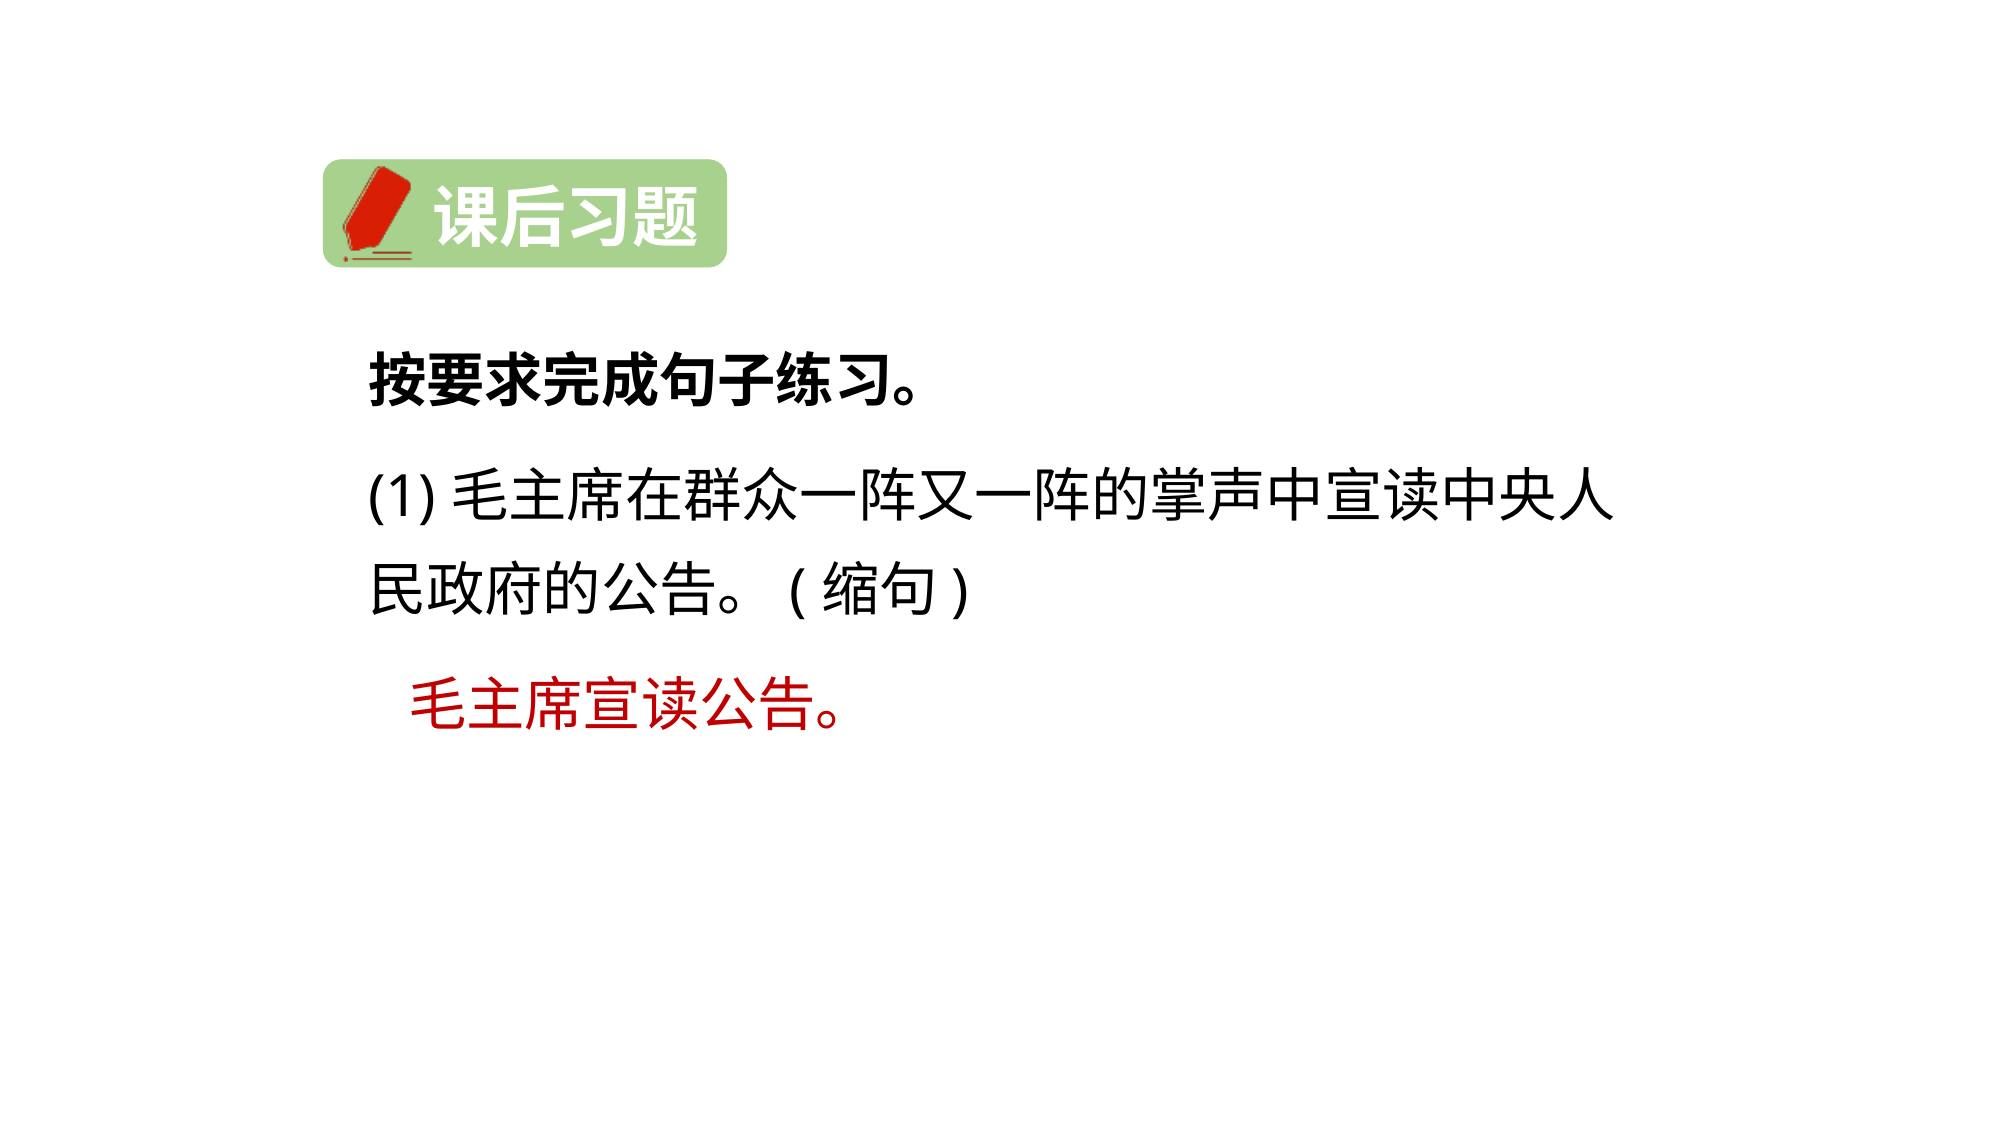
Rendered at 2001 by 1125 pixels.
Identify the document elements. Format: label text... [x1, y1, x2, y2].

text_box 课后习题 [431, 166, 769, 262]
text_box [337, 158, 724, 166]
picture [323, 159, 431, 268]
text_box [339, 262, 723, 269]
list 按要求完成句子练习。 (1)毛主席在群众一阵又一阵的掌声中宣读中央人民政府的公告。(缩句) 毛主席宣读公告。 [353, 312, 1647, 432]
